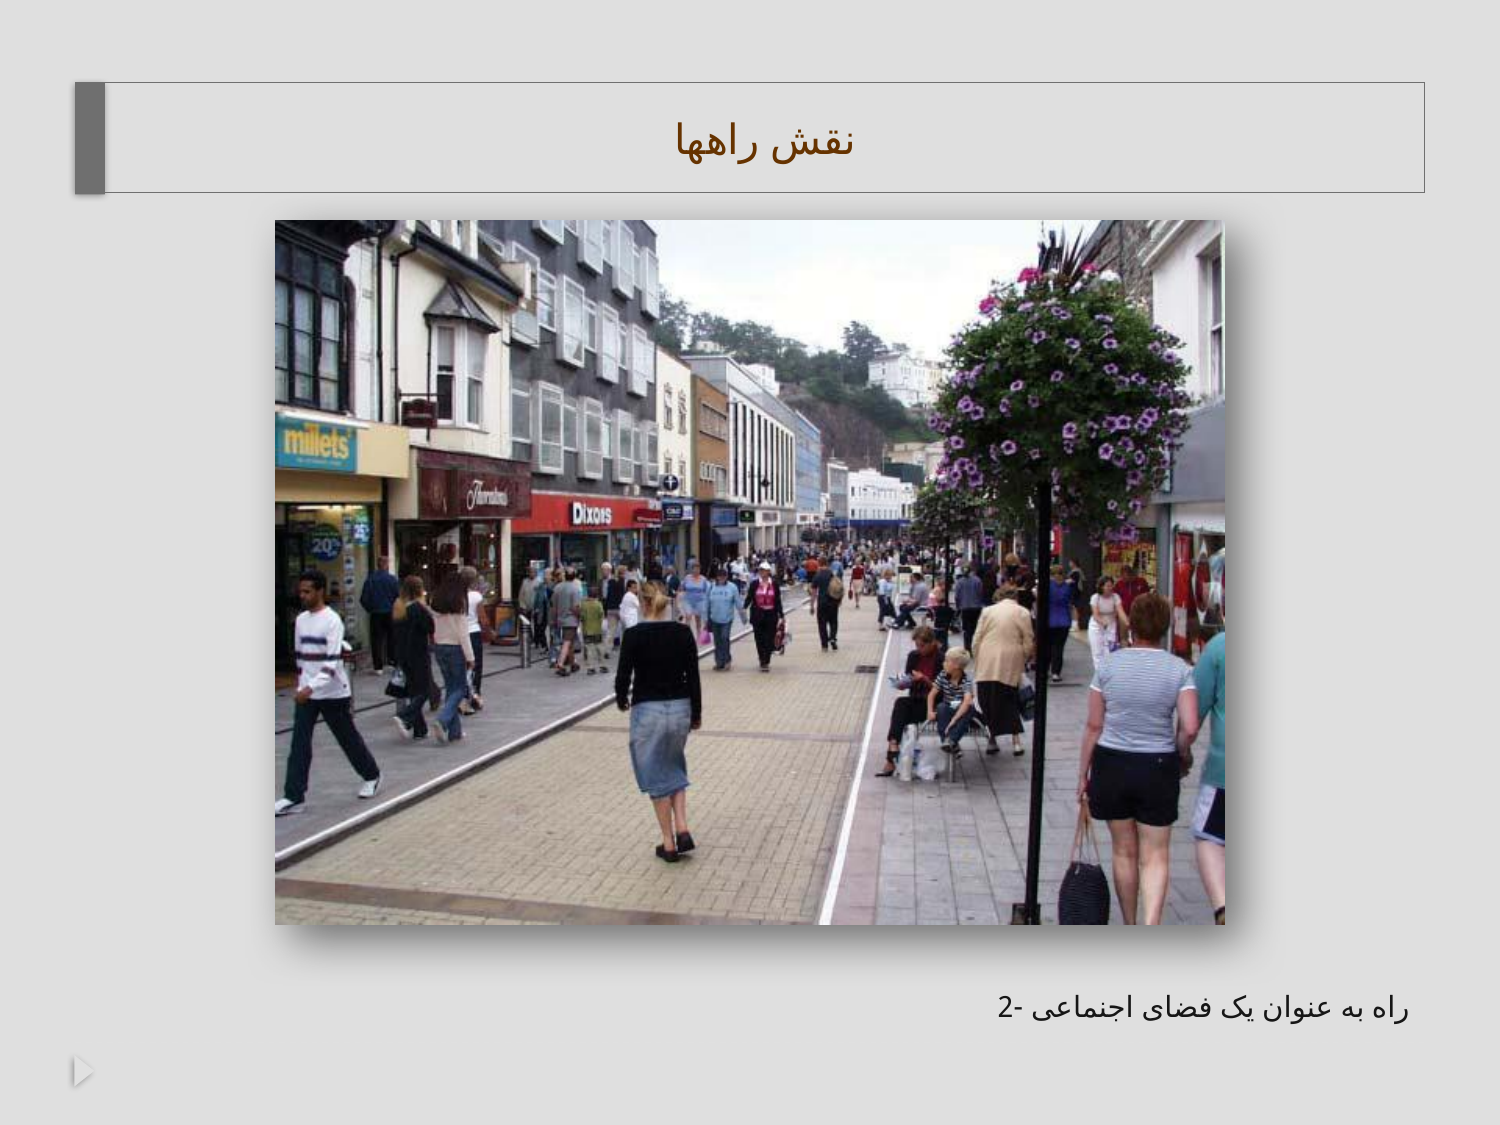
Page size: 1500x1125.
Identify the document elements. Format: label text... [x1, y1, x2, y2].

picture [274, 220, 1226, 926]
list راه به عنوان یک فضای اجنماعی -2 [75, 962, 1425, 1050]
title نقش راهها [75, 82, 1425, 193]
